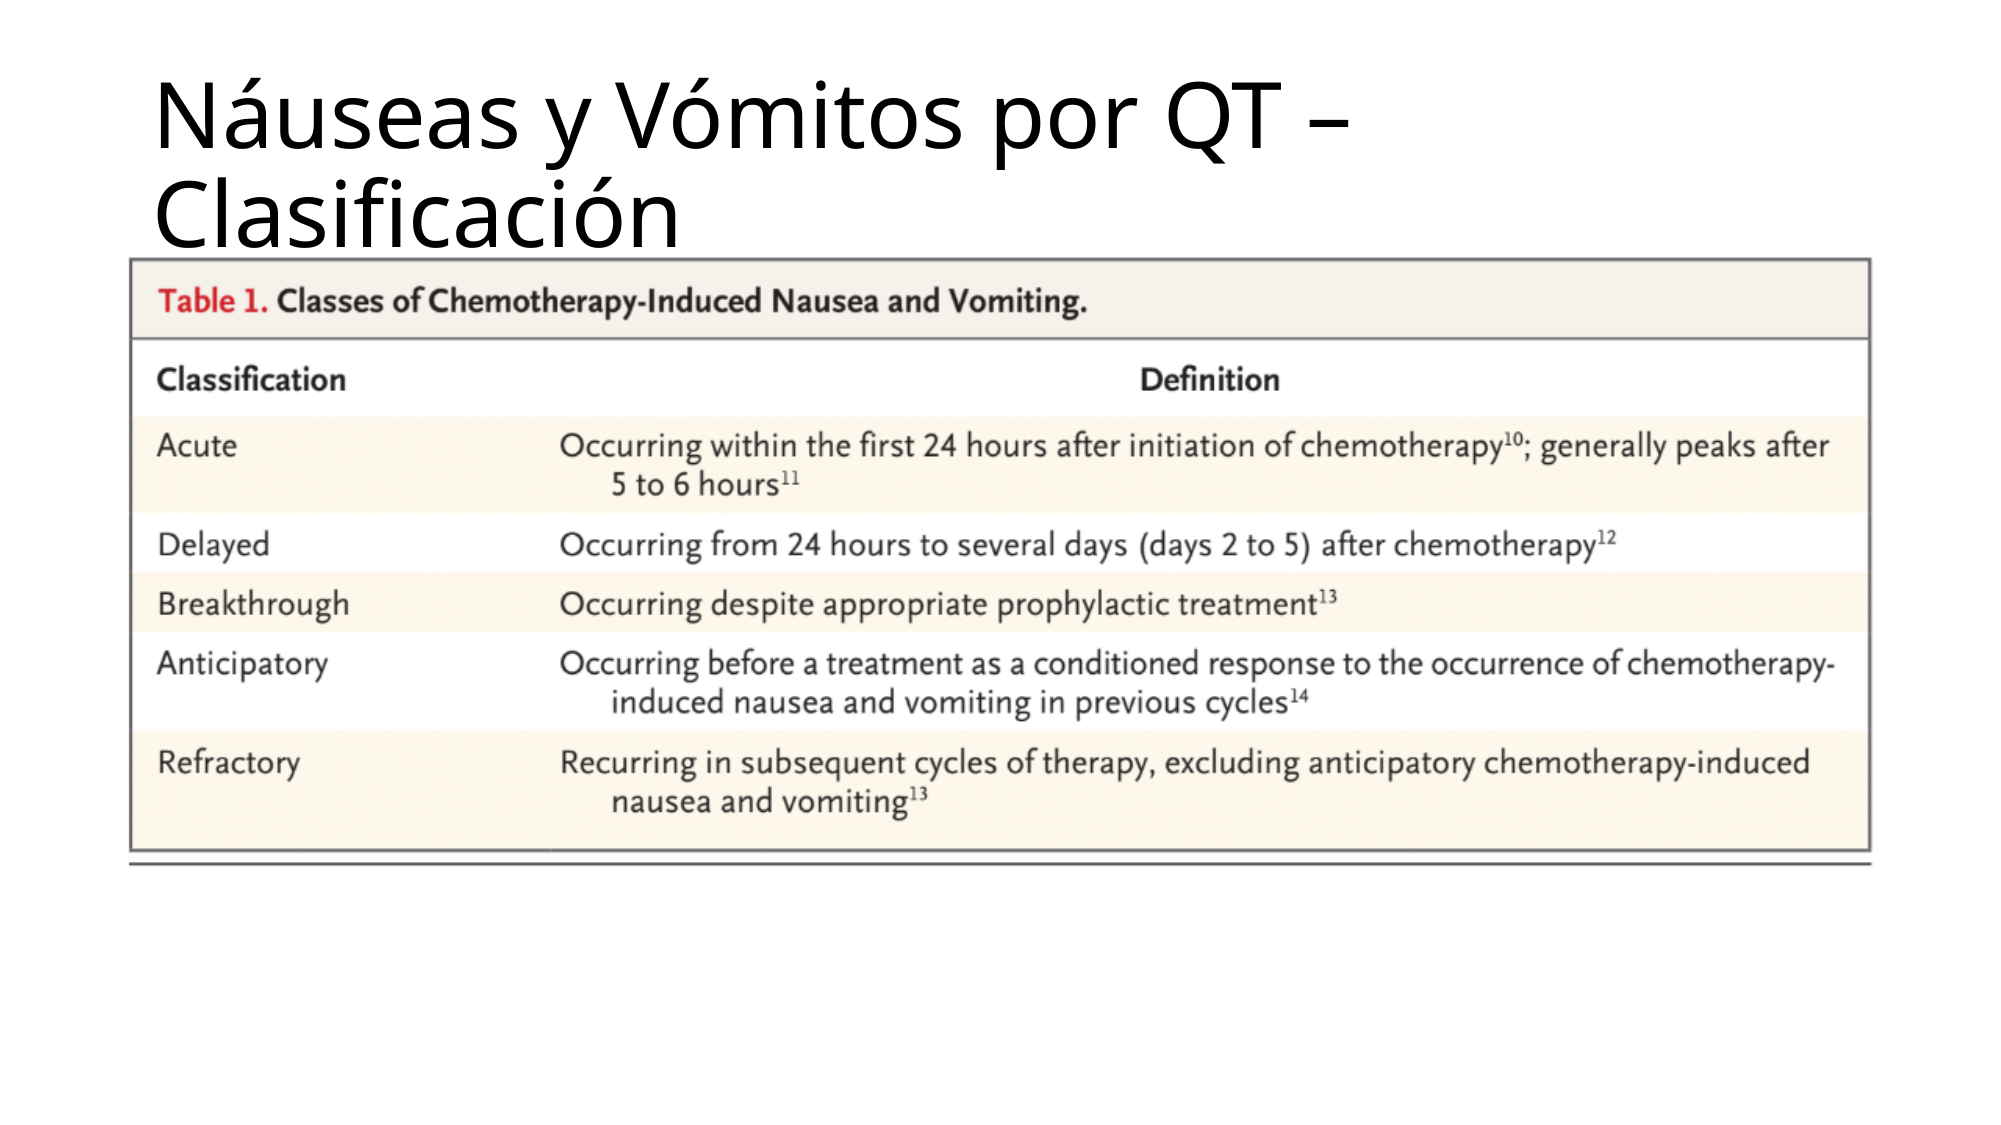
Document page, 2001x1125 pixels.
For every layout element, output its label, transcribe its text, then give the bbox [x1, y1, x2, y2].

picture [120, 253, 1879, 872]
title Náuseas y Vómitos por QT – Clasificación [137, 59, 1863, 253]
